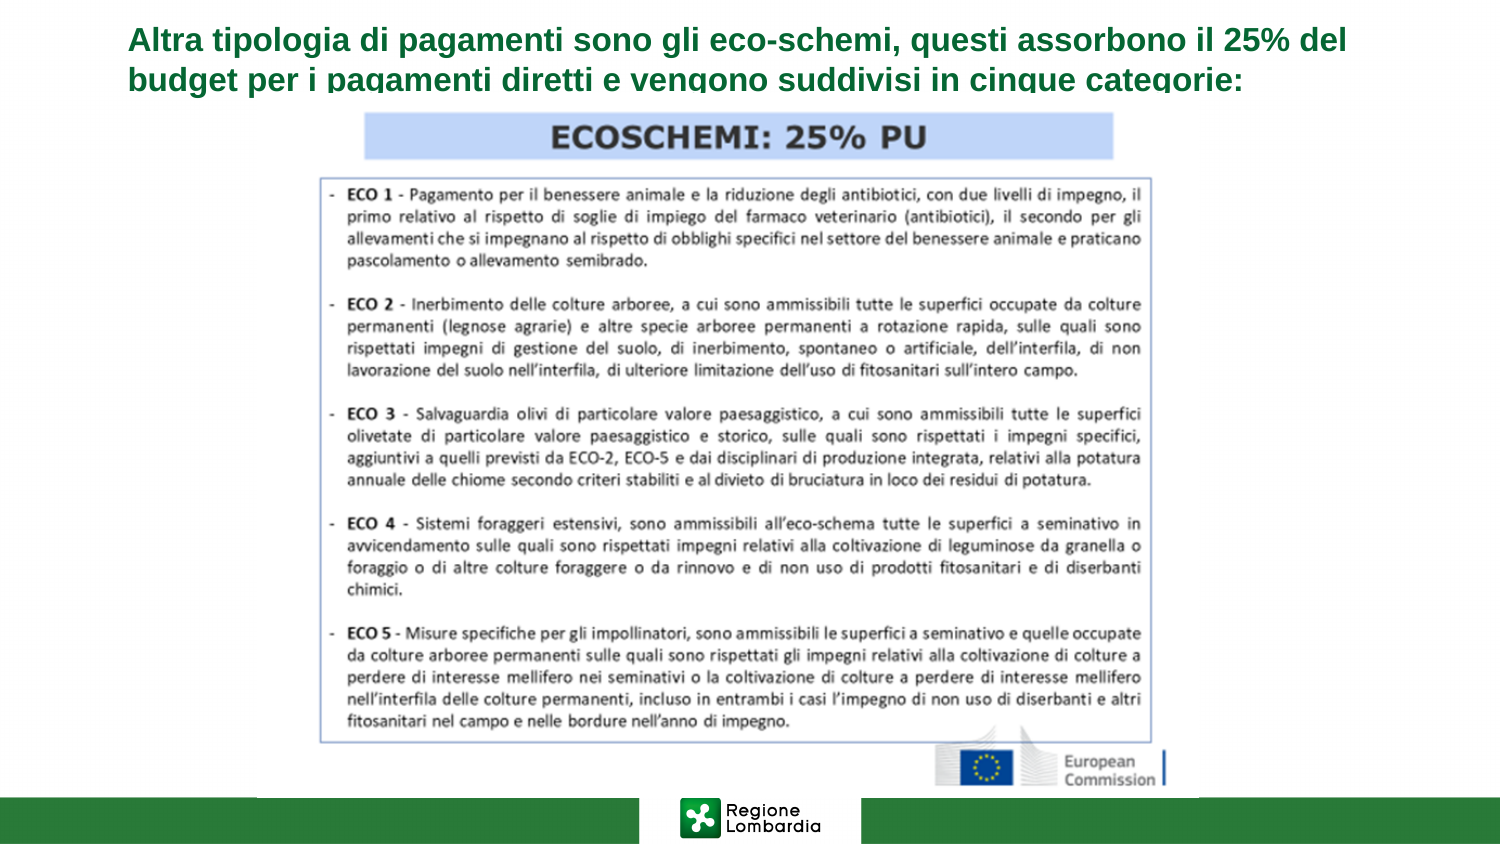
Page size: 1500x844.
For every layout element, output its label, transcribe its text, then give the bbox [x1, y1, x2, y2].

title Altra tipologia di pagamenti sono gli eco-schemi, questi assorbono il 25% del budget per i pagamenti diretti e vengono suddivisi in cinque categorie: [112, 24, 1388, 133]
picture [0, 0, 1500, 844]
